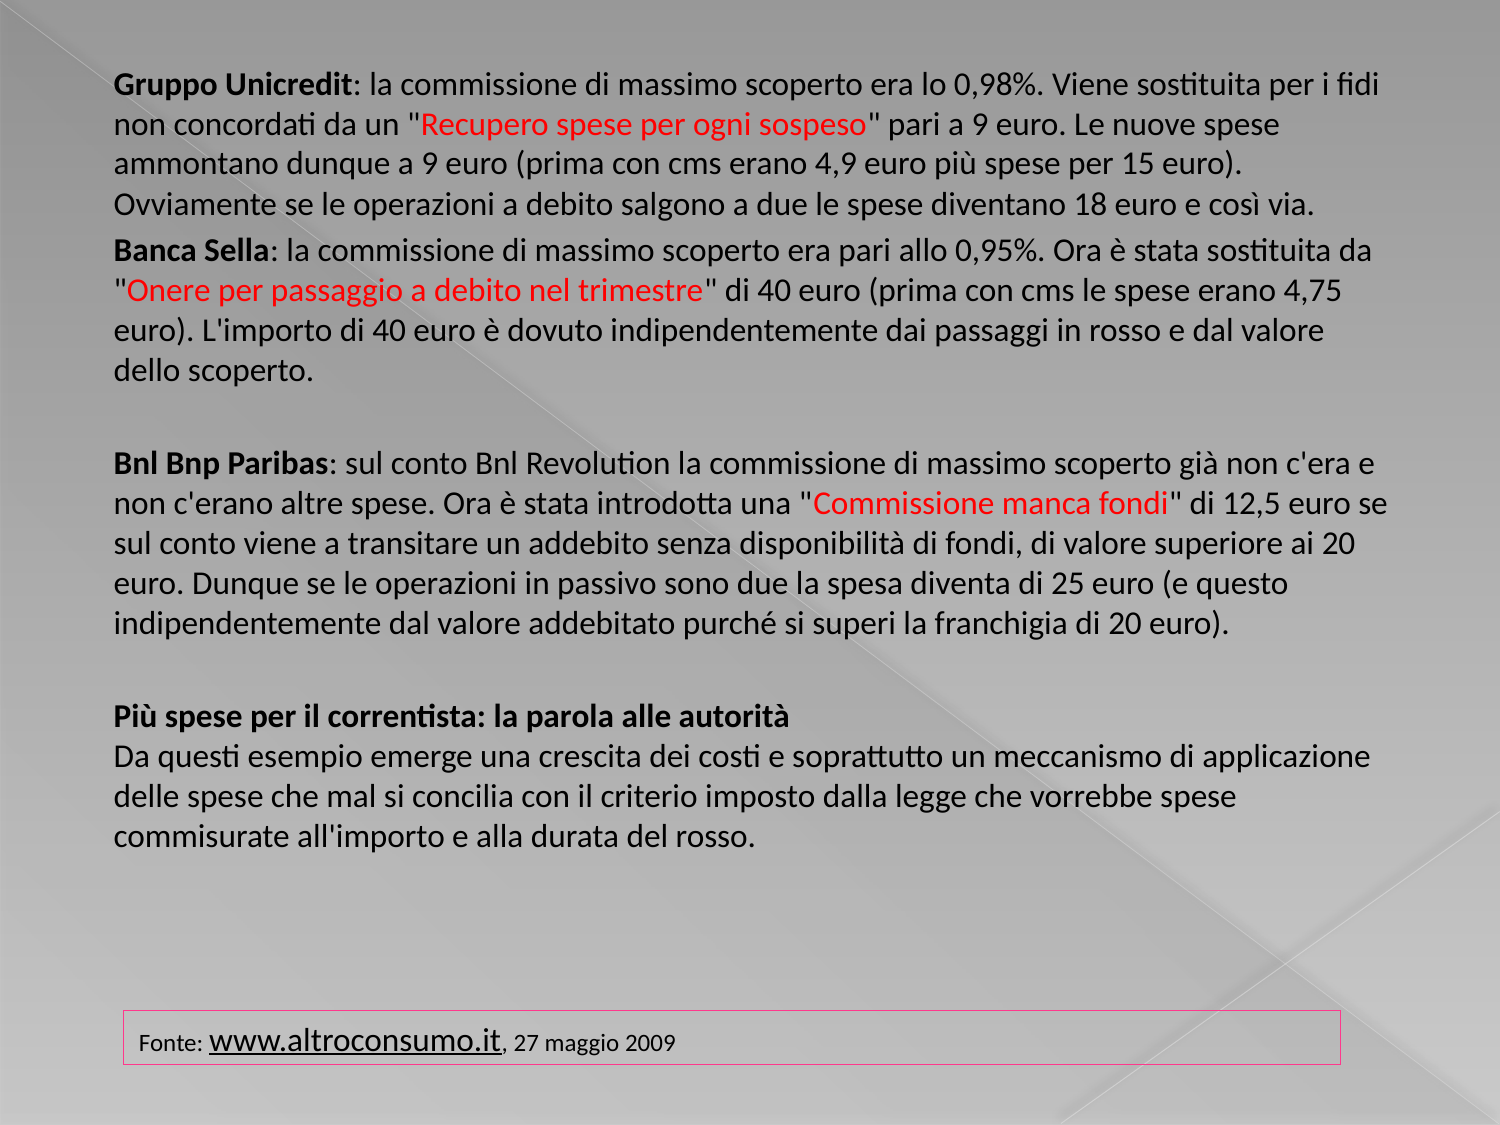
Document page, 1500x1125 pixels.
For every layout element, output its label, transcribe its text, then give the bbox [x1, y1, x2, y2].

text_box Gruppo Unicredit: la commissione di massimo scoperto era lo 0,98%. Viene sostituita per i fidi non concordati da un "Recupero spese per ogni sospeso" pari a 9 euro. Le nuove spese ammontano dunque a 9 euro (prima con cms erano 4,9 euro più spese per 15 euro). Ovviamente se le operazioni a debito salgono a due le spese diventano 18 euro e così via. Banca Sella: la commissione di massimo scoperto era pari allo 0,95%. Ora è stata sostituita da "Onere per passaggio a debito nel trimestre" di 40 euro (prima con cms le spese erano 4,75 euro). L'importo di 40 euro è dovuto indipendentemente dai passaggi in rosso e dal valore dello scoperto. Bnl Bnp Paribas: sul conto Bnl Revolution la commissione di massimo scoperto già non c'era e non c'erano altre spese. Ora è stata introdotta una "Commissione manca fondi" di 12,5 euro se sul conto viene a transitare un addebito senza disponibilità di fondi, di valore superiore ai 20 euro. Dunque se le operazioni in passivo sono due la spesa diventa di 25 euro (e questo indipendentemente dal valore addebitato purché si superi la franchigia di 20 euro). Più spese per il correntista: la parola alle autorità Da questi esempio emerge una crescita dei costi e soprattutto un meccanismo di applicazione delle spese che mal si concilia con il criterio imposto dalla legge che vorrebbe spese commisurate all'importo e alla durata del rosso. [88, 54, 1412, 862]
text_box Fonte: www.altroconsumo.it, 27 maggio 2009 [123, 1010, 1341, 1065]
